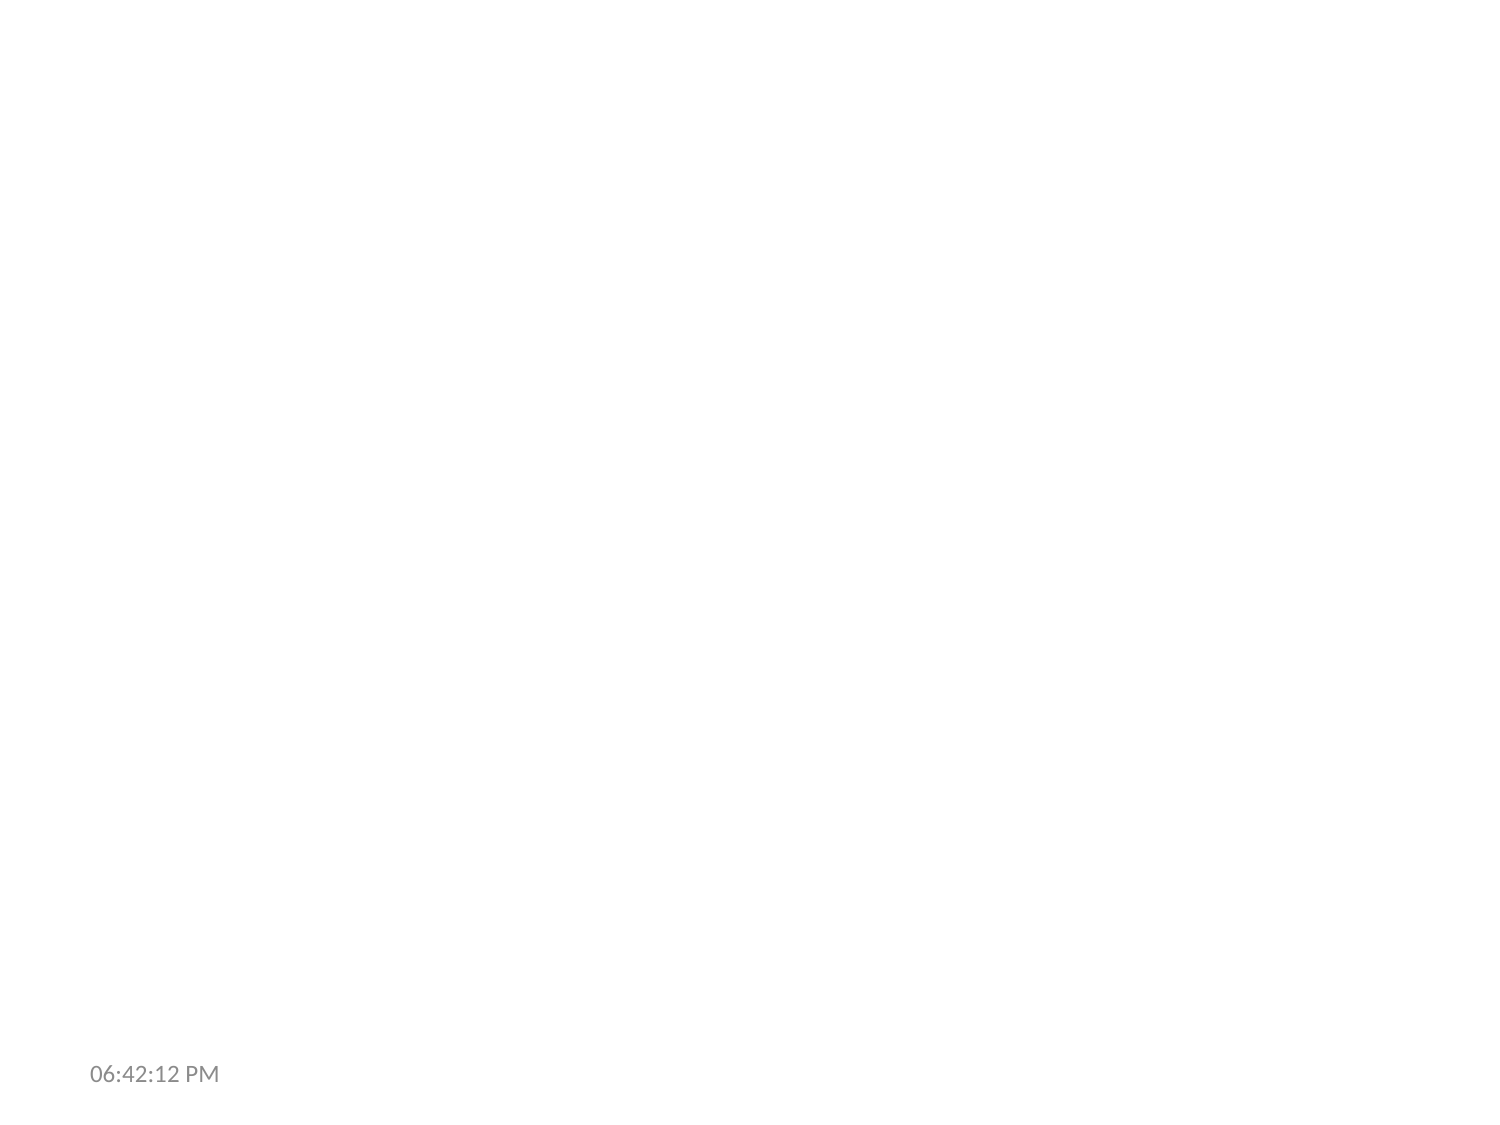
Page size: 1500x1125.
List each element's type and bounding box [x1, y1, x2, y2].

slide_number [75, 1042, 425, 1103]
